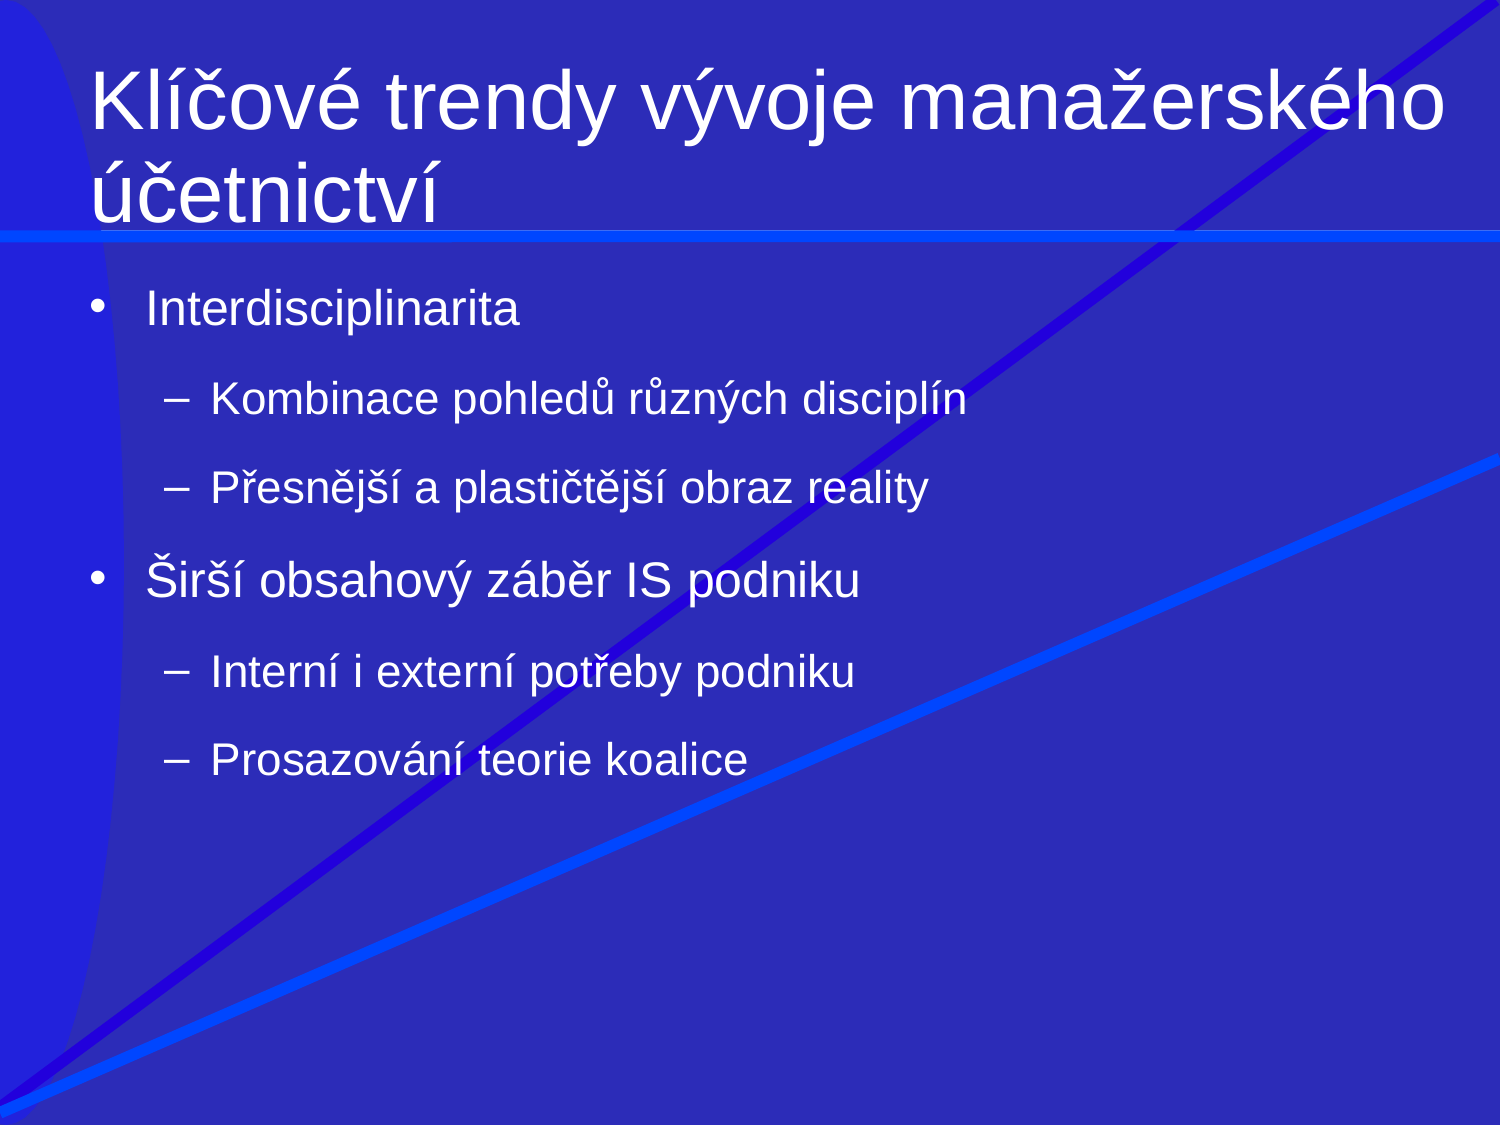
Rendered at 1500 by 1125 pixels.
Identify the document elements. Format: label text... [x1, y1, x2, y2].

text_box Klíčové trendy vývoje manažerského účetnictví [87, 53, 1463, 240]
text_box Interdisciplinarita Kombinace pohledů různých disciplín Přesnější a plastičtější obraz reality Širší obsahový záběr IS podniku Interní i externí potřeby podniku Prosazování teorie koalice [87, 275, 970, 785]
